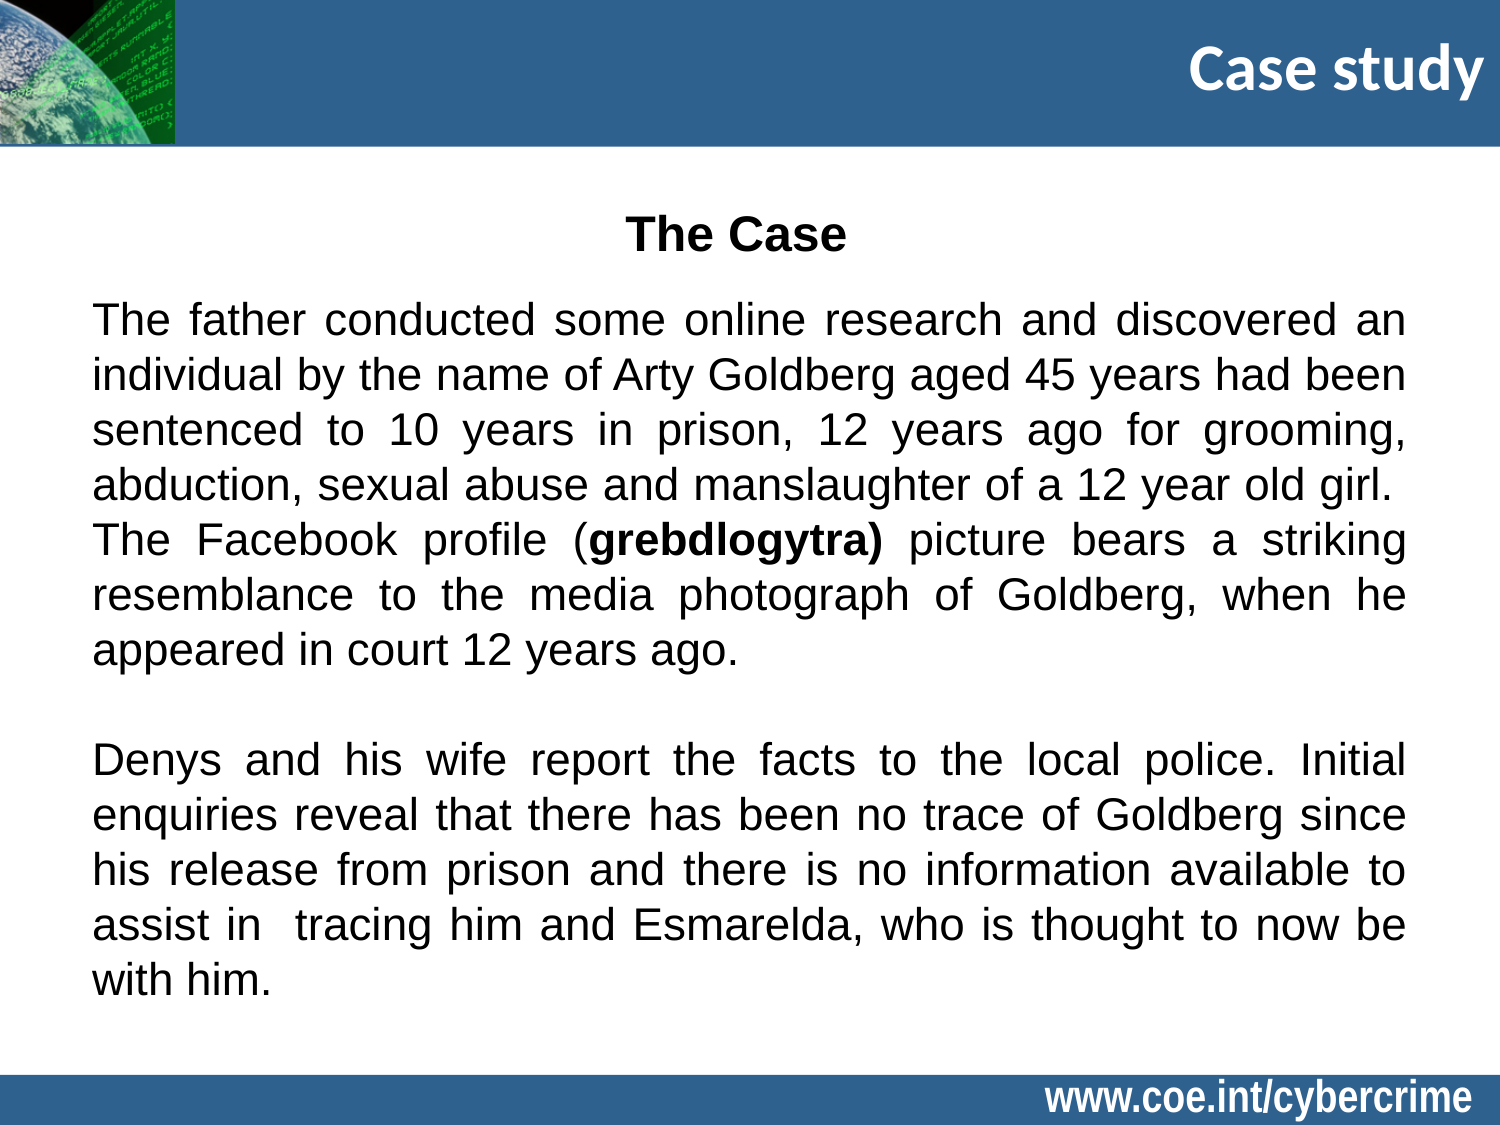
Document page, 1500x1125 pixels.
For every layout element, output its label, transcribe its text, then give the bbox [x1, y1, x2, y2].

text_box [0, 1073, 1030, 1125]
text_box The father conducted some online research and discovered an individual by the name of Arty Goldberg aged 45 years had been sentenced to 10 years in prison, 12 years ago for grooming, abduction, sexual abuse and manslaughter of a 12 year old girl. The Facebook profile (grebdlogytra) picture bears a striking resemblance to the media photograph of Goldberg, when he appeared in court 12 years ago. Denys and his wife report the facts to the local police. Initial enquiries reveal that there has been no trace of Goldberg since his release from prison and there is no information available to assist in tracing him and Esmarelda, who is thought to now be with him. [77, 282, 1423, 1013]
text_box The Case [147, 193, 1135, 269]
text_box Case study [177, 0, 1500, 149]
picture [0, 0, 175, 144]
text_box www.coe.int/cybercrime [1030, 1059, 1500, 1125]
